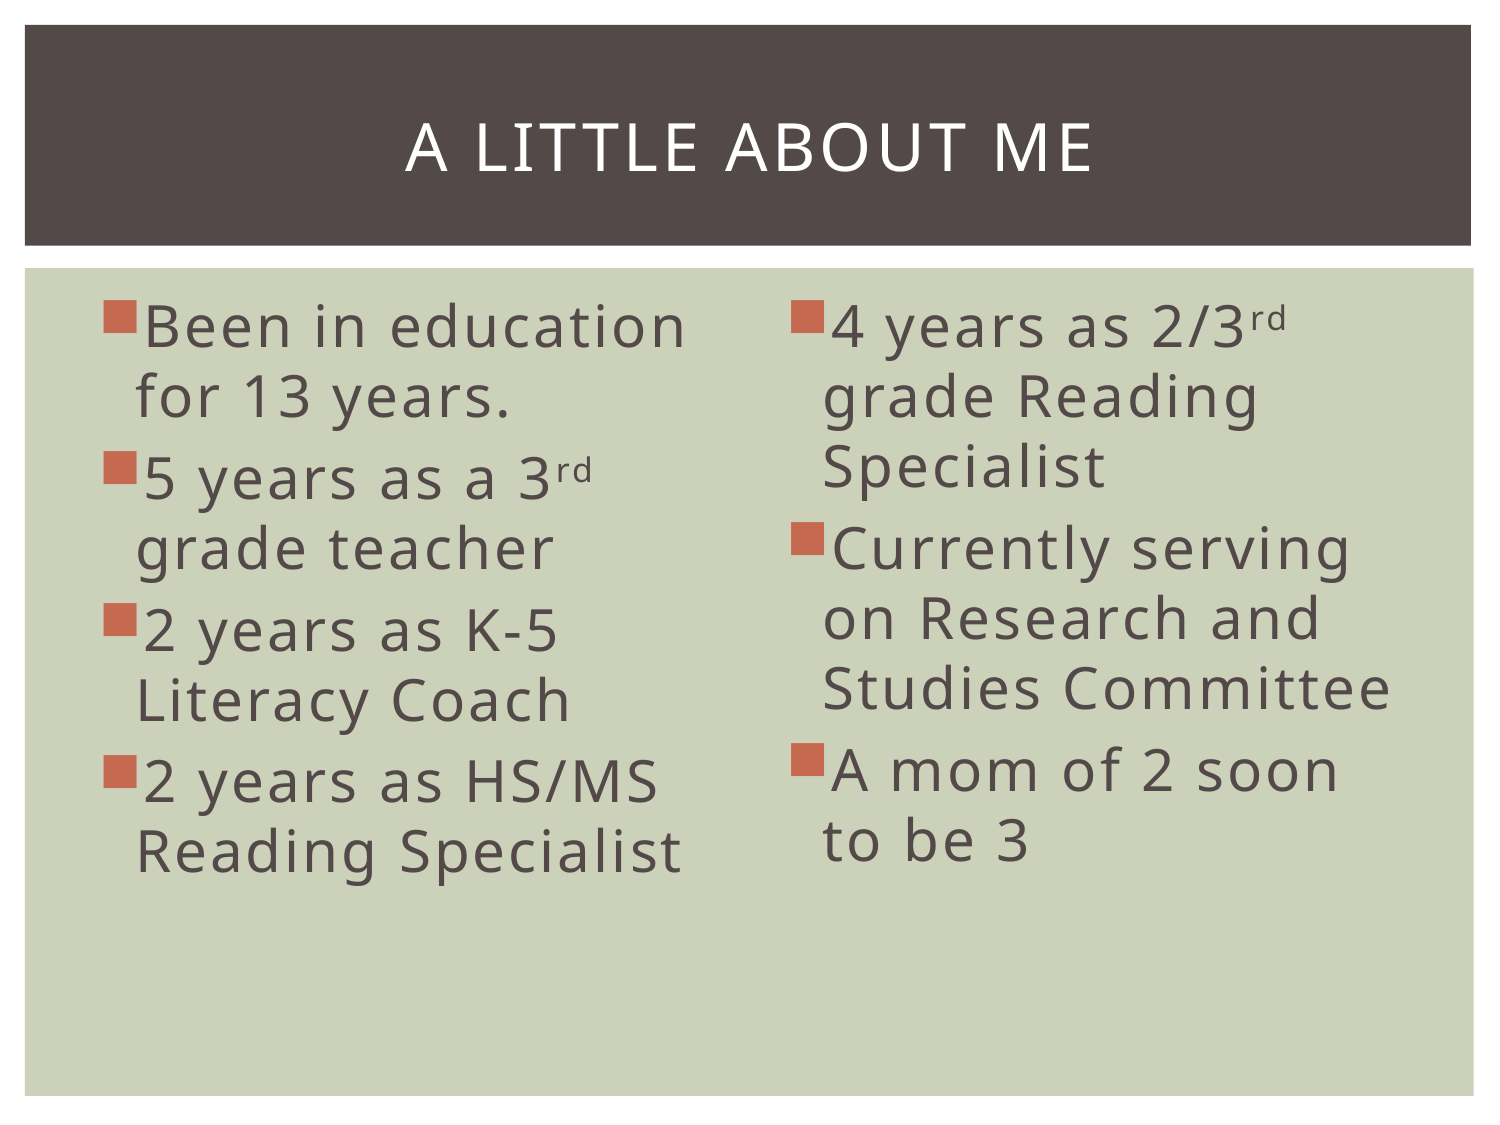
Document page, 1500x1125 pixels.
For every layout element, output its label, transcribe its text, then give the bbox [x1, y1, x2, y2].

list 4 years as 2/3rd grade Reading Specialist Currently serving on Research and Studies Committee A mom of 2 soon to be 3 [762, 281, 1425, 1005]
title A Little About Me [62, 58, 1438, 232]
list Been in education for 13 years. 5 years as a 3rd grade teacher 2 years as K-5 Literacy Coach 2 years as HS/MS Reading Specialist [75, 281, 738, 1005]
